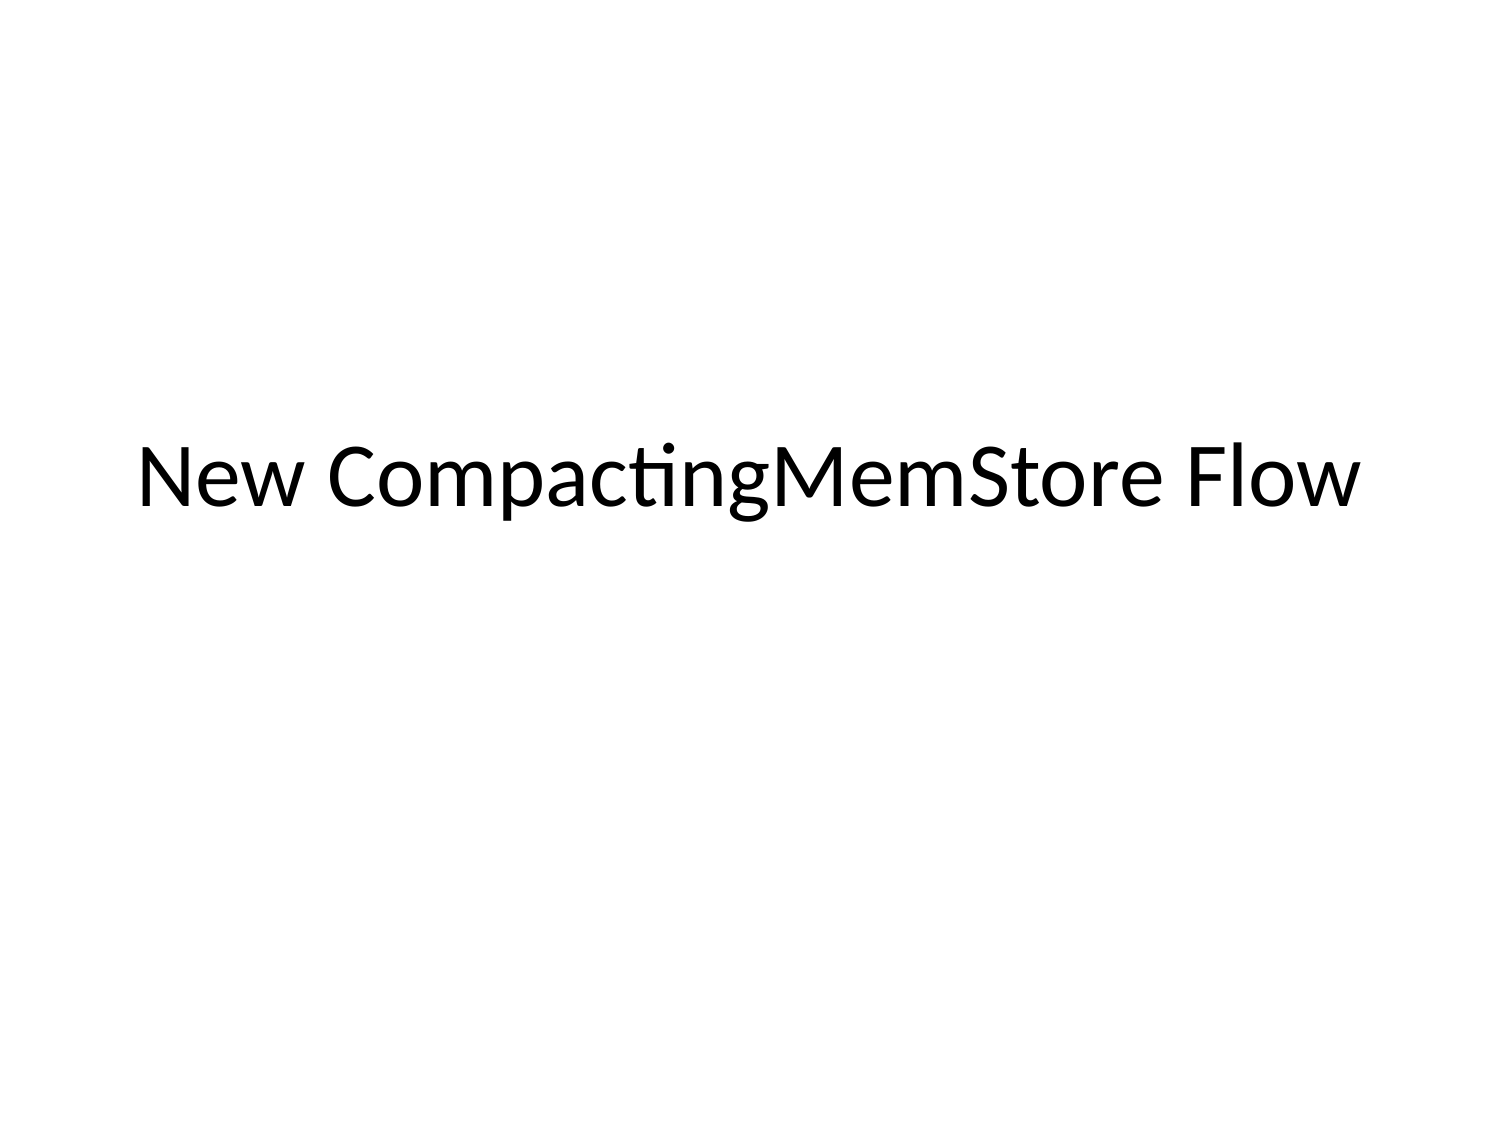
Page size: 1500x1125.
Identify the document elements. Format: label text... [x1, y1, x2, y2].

title New CompactingMemStore Flow [112, 349, 1388, 591]
